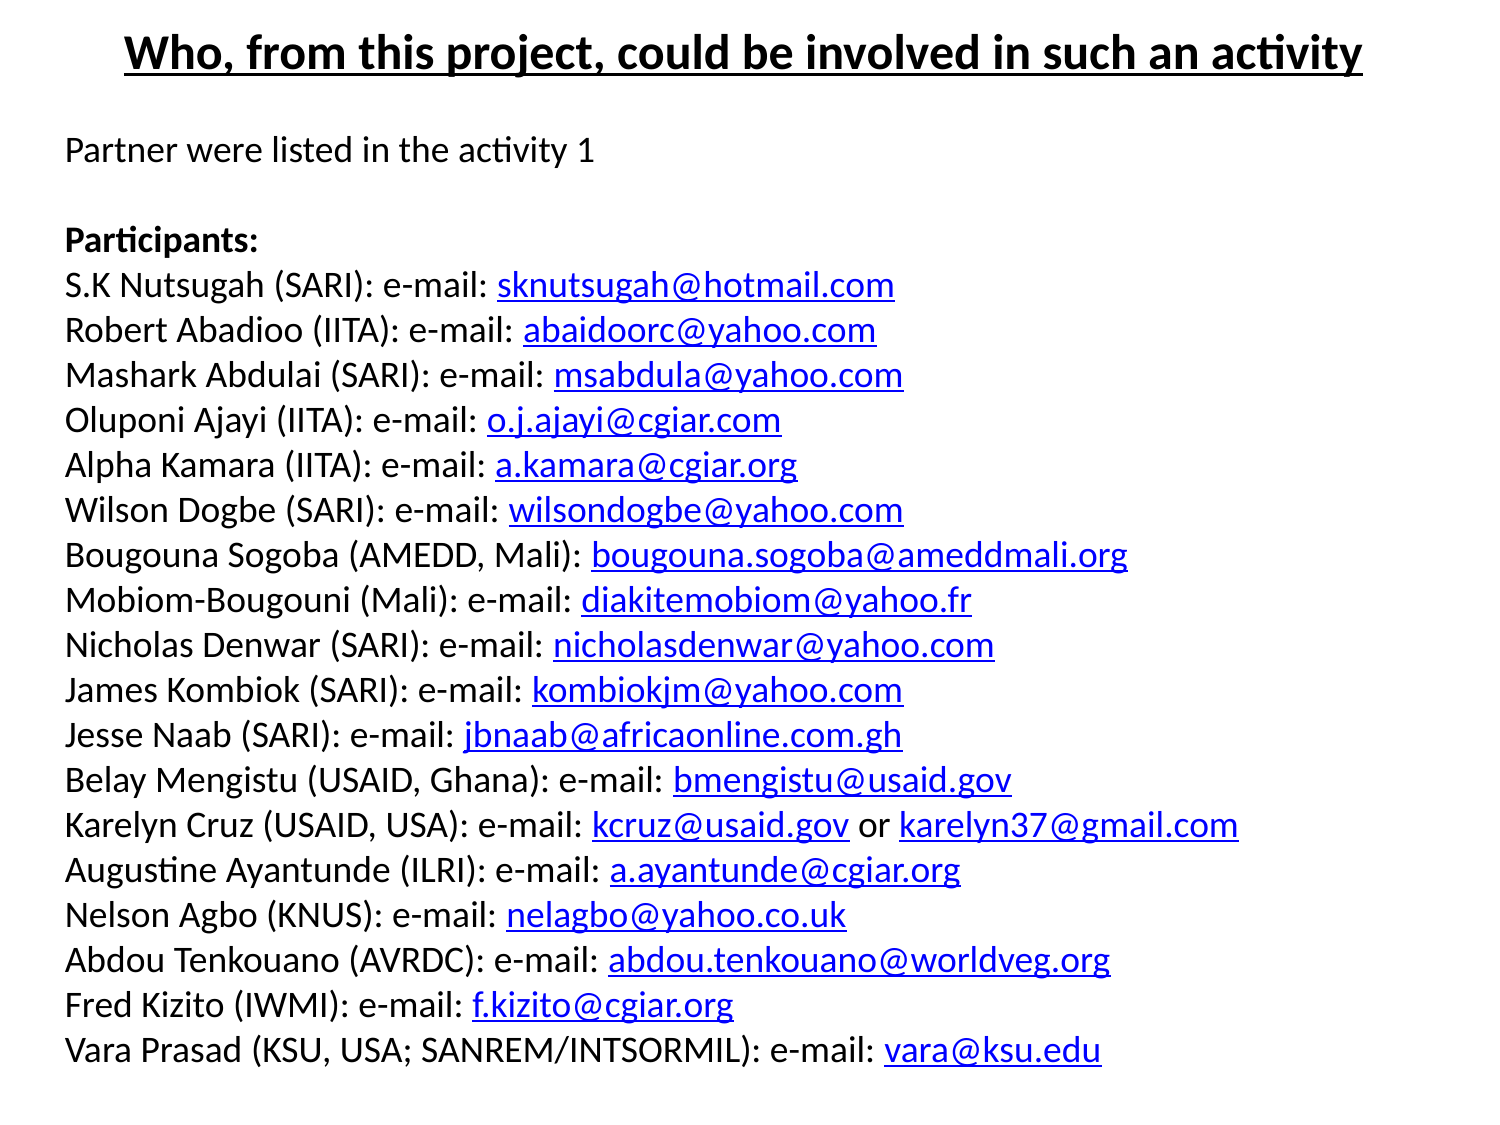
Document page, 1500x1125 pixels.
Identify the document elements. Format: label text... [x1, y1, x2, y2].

text_box Who, from this project, could be involved in such an activity Partner were listed in the activity 1 Participants: S.K Nutsugah (SARI): e-mail: sknutsugah@hotmail.com Robert Abadioo (IITA): e-mail: abaidoorc@yahoo.com Mashark Abdulai (SARI): e-mail: msabdula@yahoo.com Oluponi Ajayi (IITA): e-mail: o.j.ajayi@cgiar.com Alpha Kamara (IITA): e-mail: a.kamara@cgiar.org Wilson Dogbe (SARI): e-mail: wilsondogbe@yahoo.com Bougouna Sogoba (AMEDD, Mali): bougouna.sogoba@ameddmali.org Mobiom-Bougouni (Mali): e-mail: diakitemobiom@yahoo.fr Nicholas Denwar (SARI): e-mail: nicholasdenwar@yahoo.com James Kombiok (SARI): e-mail: kombiokjm@yahoo.com Jesse Naab (SARI): e-mail: jbnaab@africaonline.com.gh Belay Mengistu (USAID, Ghana): e-mail: bmengistu@usaid.gov Karelyn Cruz (USAID, USA): e-mail: kcruz@usaid.gov or karelyn37@gmail.com Augustine Ayantunde (ILRI): e-mail: a.ayantunde@cgiar.org Nelson Agbo (KNUS): e-mail: nelagbo@yahoo.co.uk Abdou Tenkouano (AVRDC): e-mail: abdou.tenkouano@worldveg.org Fred Kizito (IWMI): e-mail: f.kizito@cgiar.org Vara Prasad (KSU, USA; SANREM/INTSORMIL): e-mail: vara@ksu.edu [50, 12, 1438, 1078]
